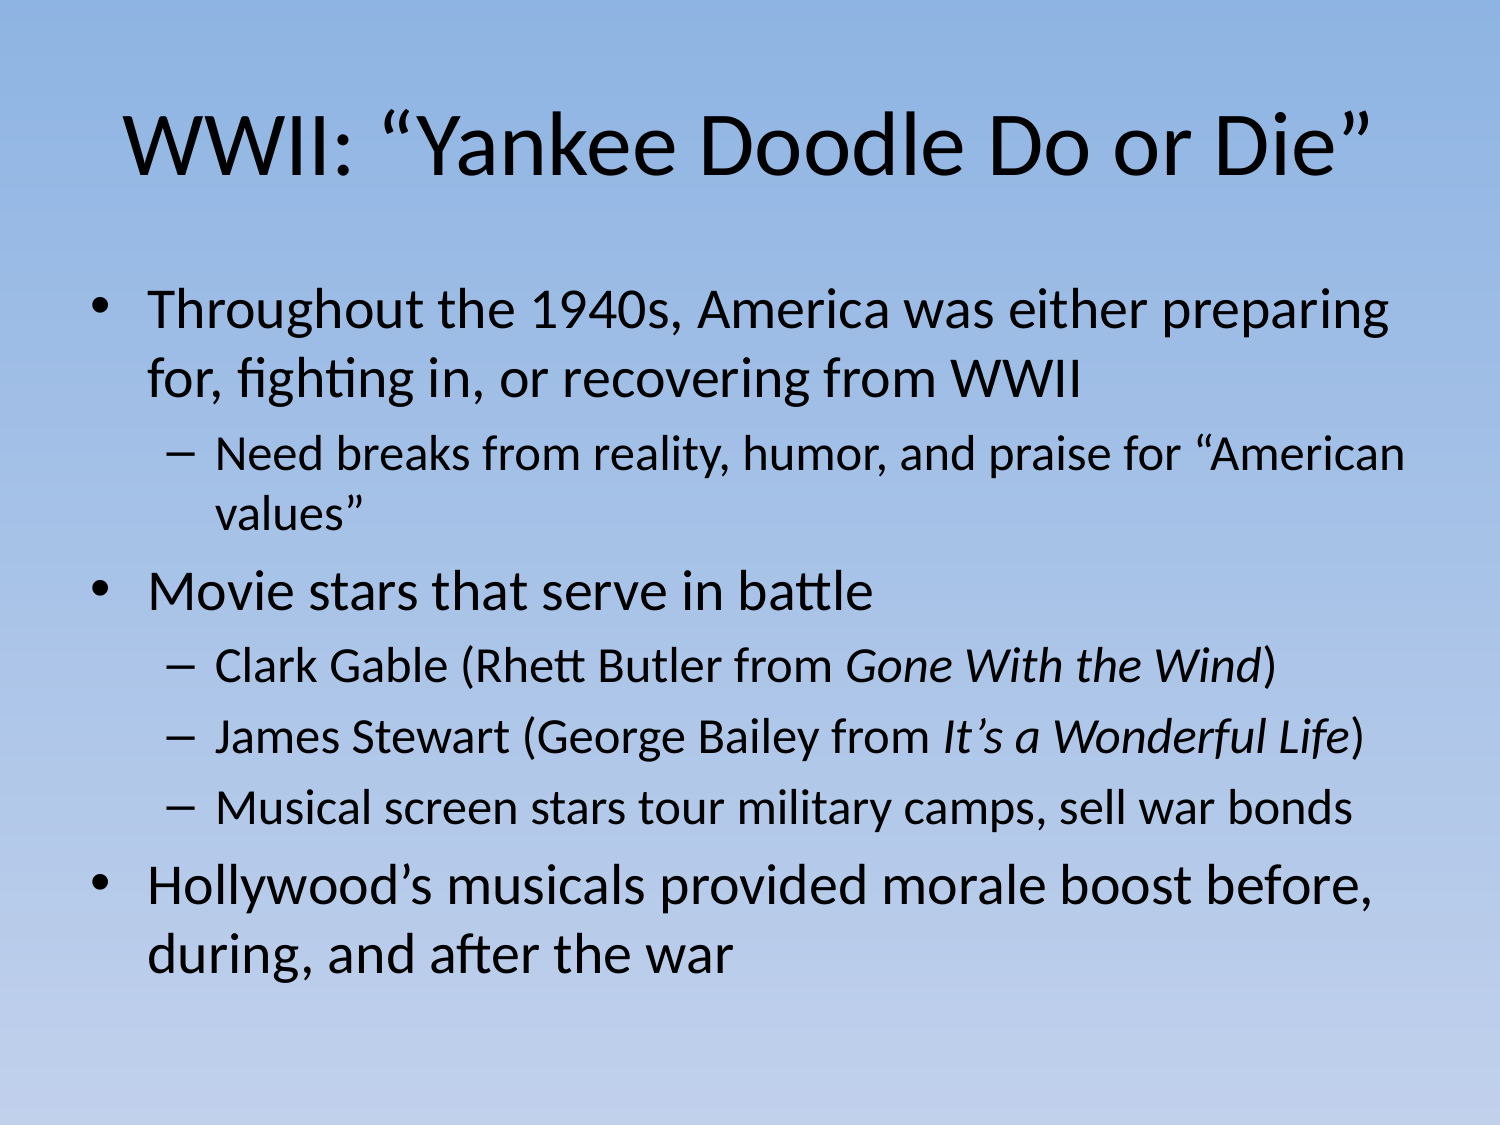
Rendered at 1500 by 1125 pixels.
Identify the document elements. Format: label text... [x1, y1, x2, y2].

list Throughout the 1940s, America was either preparing for, fighting in, or recovering from WWII Need breaks from reality, humor, and praise for “American values” Movie stars that serve in battle Clark Gable (Rhett Butler from Gone With the Wind) James Stewart (George Bailey from It’s a Wonderful Life) Musical screen stars tour military camps, sell war bonds Hollywood’s musicals provided morale boost before, during, and after the war [75, 262, 1425, 1005]
title WWII: “Yankee Doodle Do or Die” [75, 45, 1425, 233]
